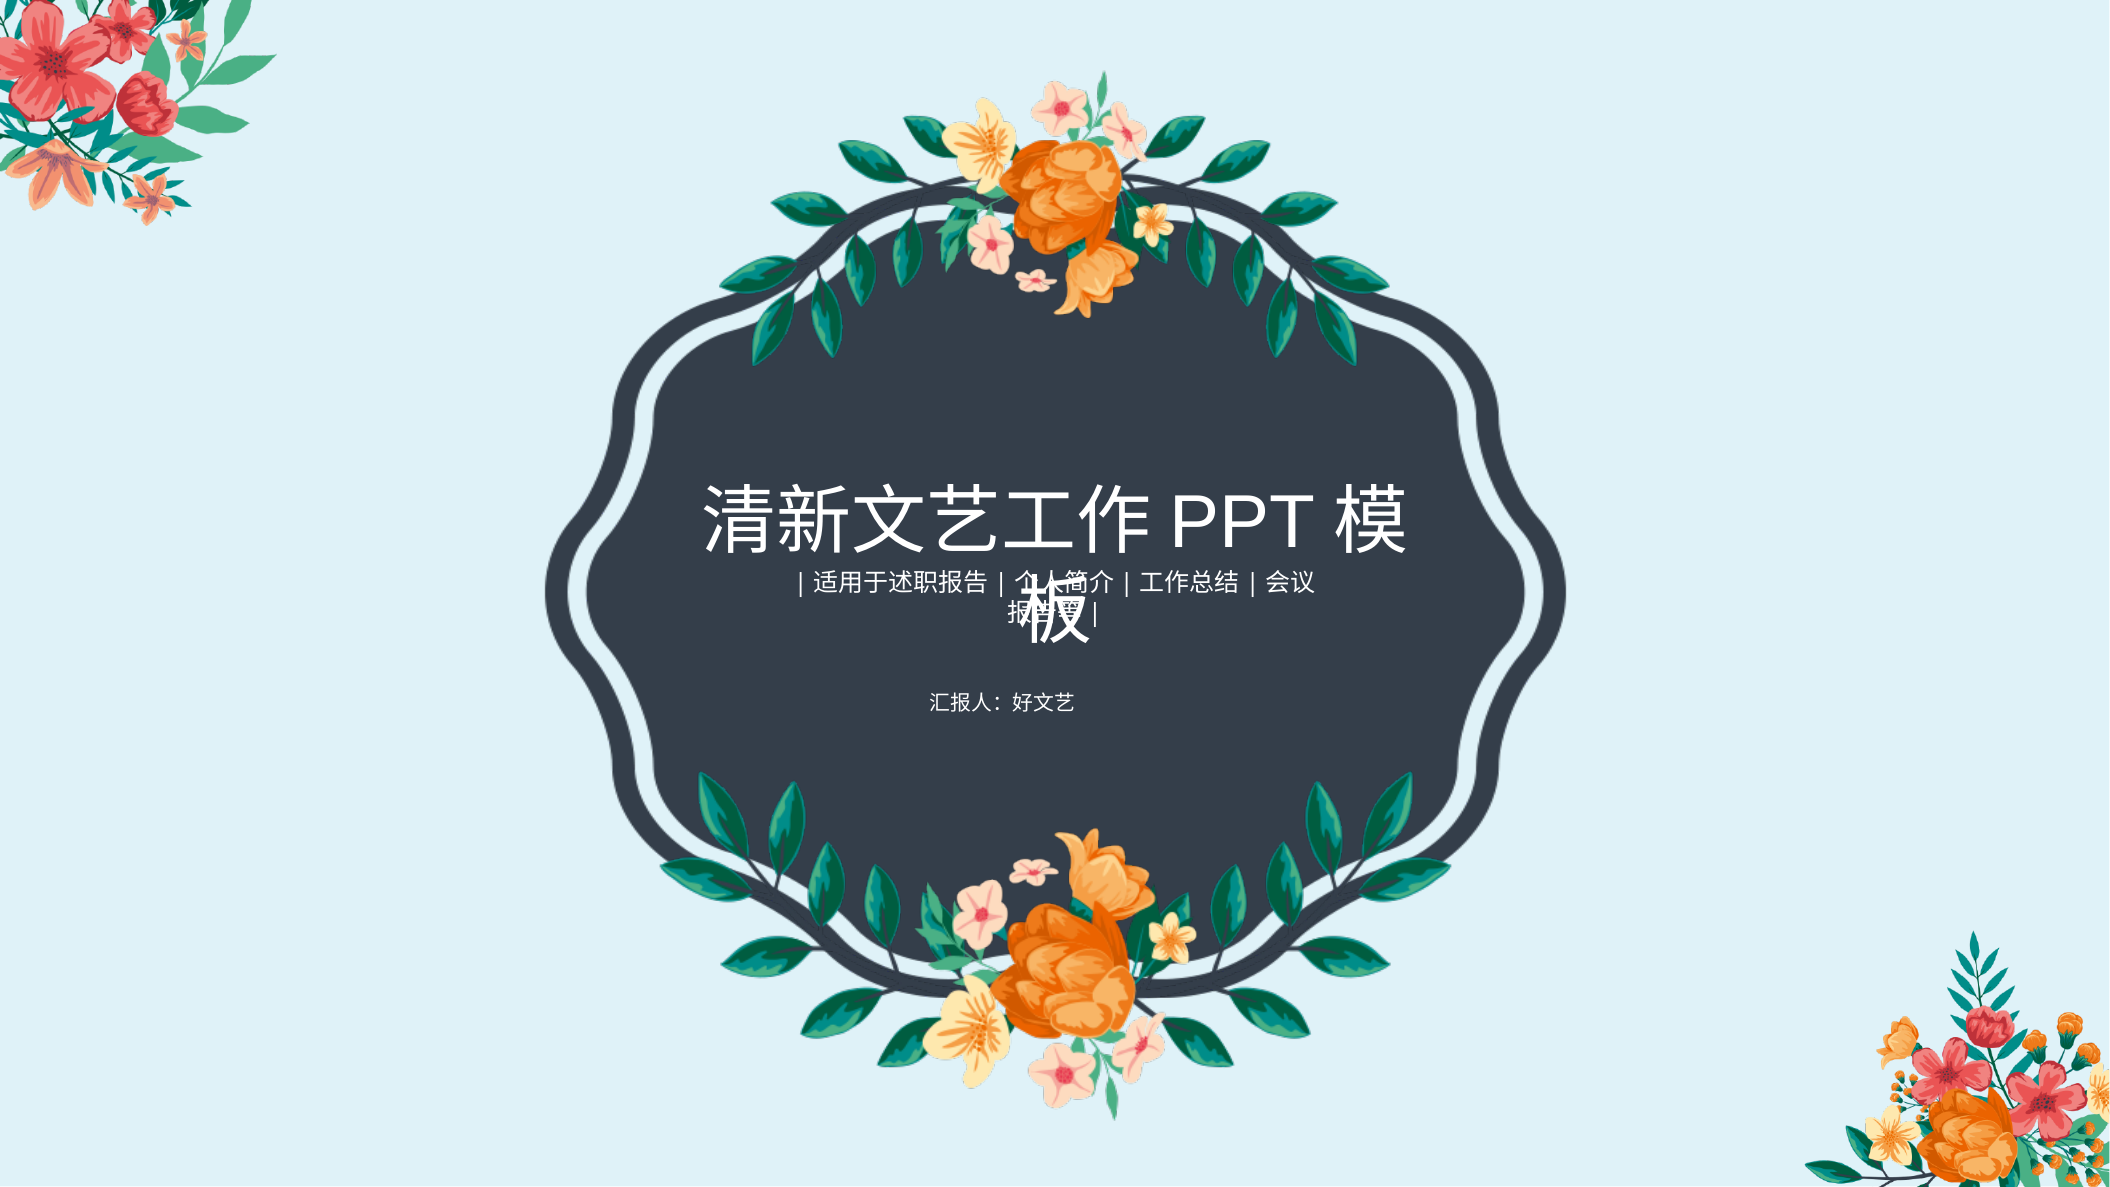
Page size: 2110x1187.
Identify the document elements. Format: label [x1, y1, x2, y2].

picture [523, 56, 1587, 1125]
picture [0, 0, 289, 239]
picture [1801, 923, 2110, 1187]
